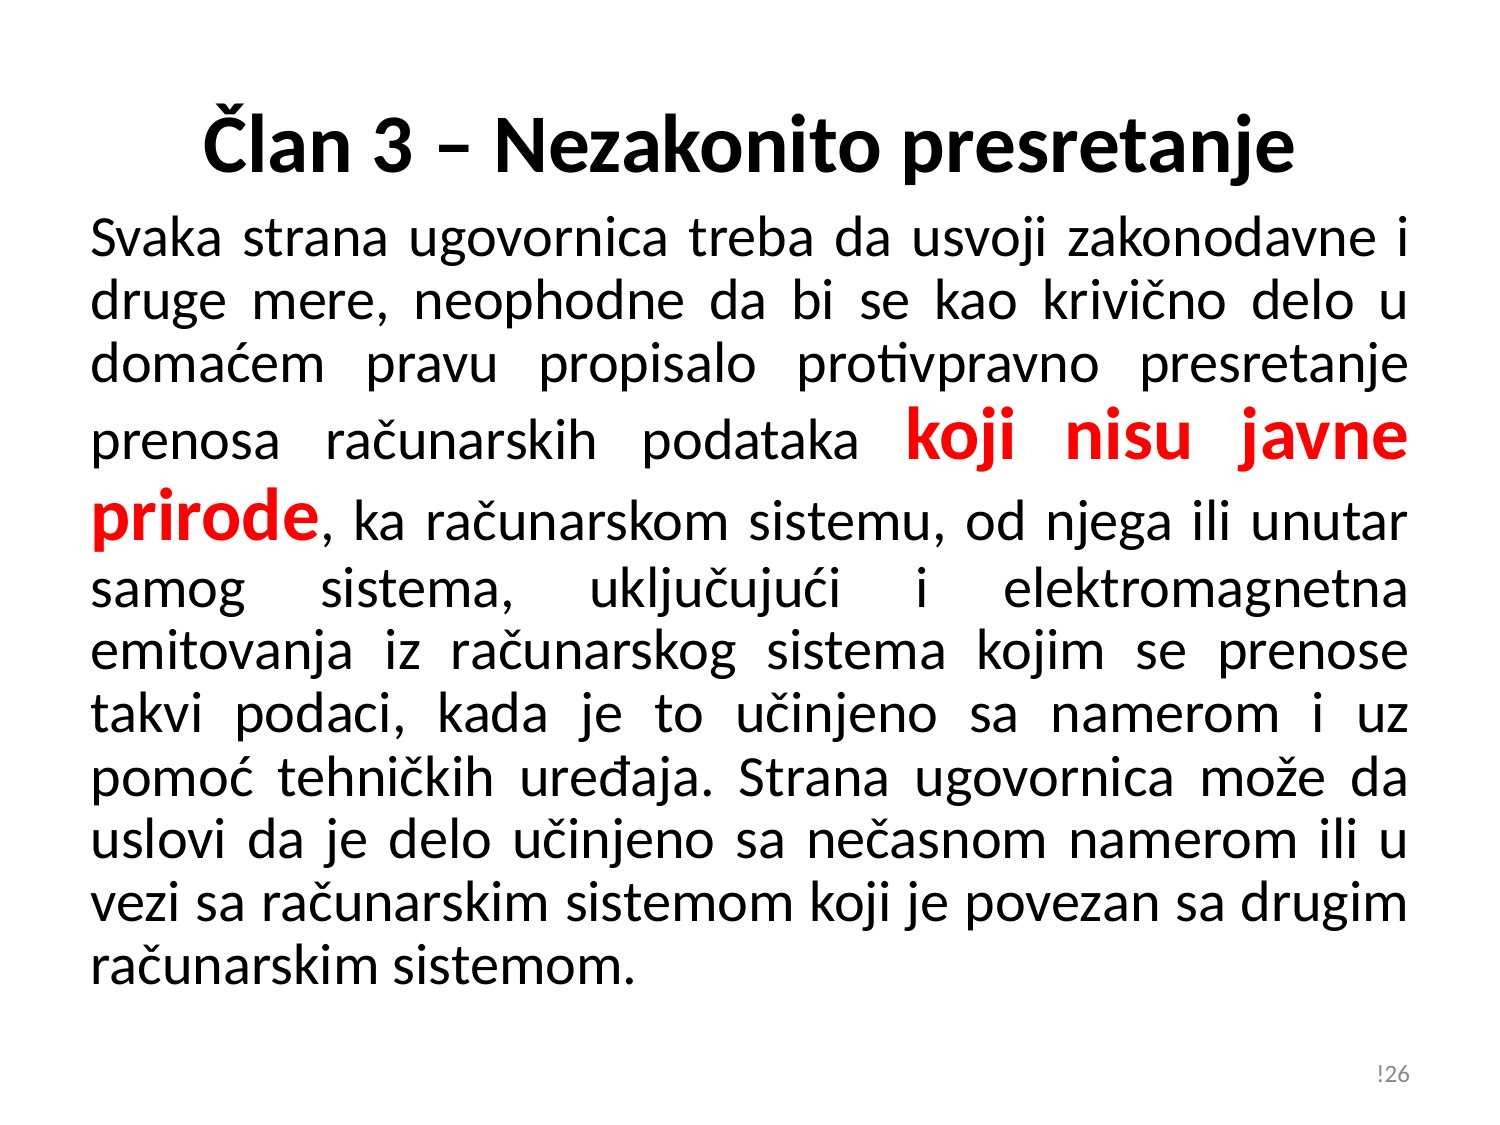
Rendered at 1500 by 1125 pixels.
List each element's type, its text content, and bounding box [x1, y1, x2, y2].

title Član 3 – Nezakonito presretanje [74, 44, 1426, 198]
slide_number !26 [1074, 1042, 1425, 1103]
list Svaka strana ugovornica treba da usvoji zakonodavne i druge mere, neophodne da bi se kao krivično delo u domaćem pravu propisalo protivpravno presretanje prenosa računarskih podataka koji nisu javne prirode, ka računarskom sistemu, od njega ili unutar samog sistema, uključujući i elektromagnetna emitovanja iz računarskog sistema kojim se prenose takvi podaci, kada je to učinjeno sa namerom i uz pomoć tehničkih uređaja. Strana ugovornica može da uslovi da je delo učinjeno sa nečasnom namerom ili u vezi sa računarskim sistemom koji je povezan sa drugim računarskim sistemom. [74, 198, 1426, 942]
